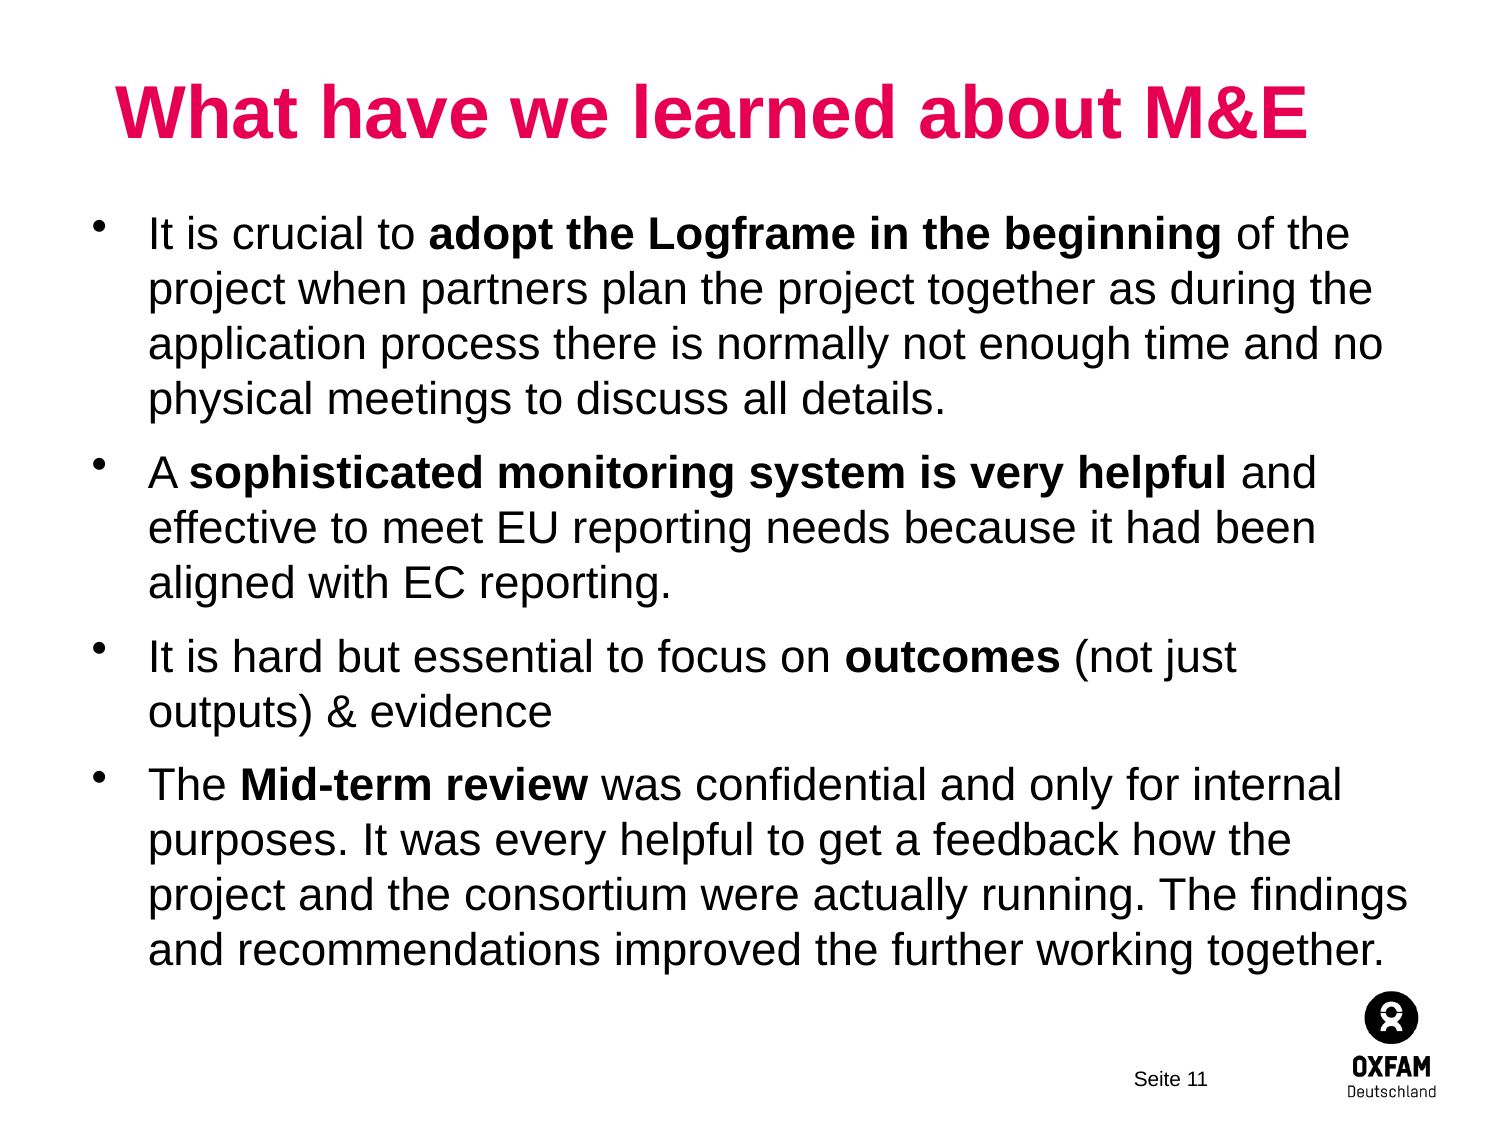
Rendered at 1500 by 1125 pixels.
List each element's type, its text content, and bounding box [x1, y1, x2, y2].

picture [1342, 985, 1441, 1103]
title What have we learned about M&E [100, 45, 1483, 173]
list It is crucial to adopt the Logframe in the beginning of the project when partners plan the project together as during the application process there is normally not enough time and no physical meetings to discuss all details. A sophisticated monitoring system is very helpful and effective to meet EU reporting needs because it had been aligned with EC reporting. It is hard but essential to focus on outcomes (not just outputs) & evidence The Mid-term review was confidential and only for internal purposes. It was every helpful to get a feedback how the project and the consortium were actually running. The findings and recommendations improved the further working together. [76, 196, 1427, 922]
